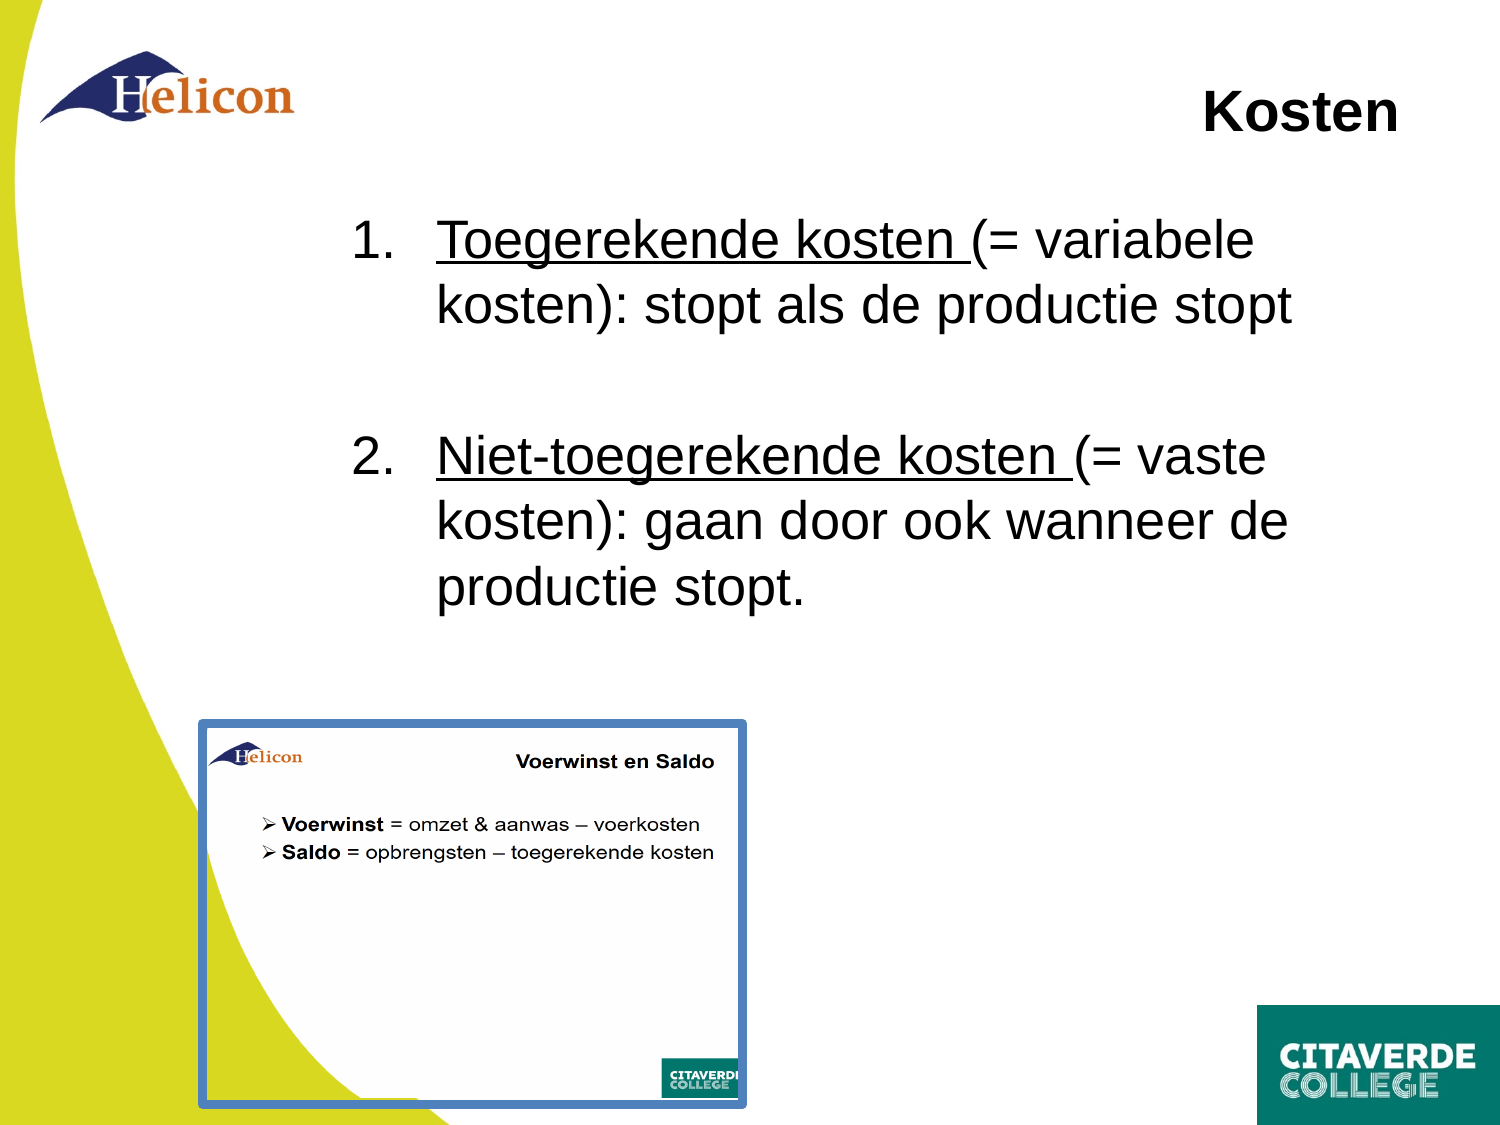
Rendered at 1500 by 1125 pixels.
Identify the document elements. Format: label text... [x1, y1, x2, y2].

picture [0, 0, 1500, 1125]
title Kosten [324, 54, 1415, 161]
list Toegerekende kosten (= variabele kosten): stopt als de productie stopt Niet-toegerekende kosten (= vaste kosten): gaan door ook wanneer de productie stopt. [336, 196, 1425, 1083]
